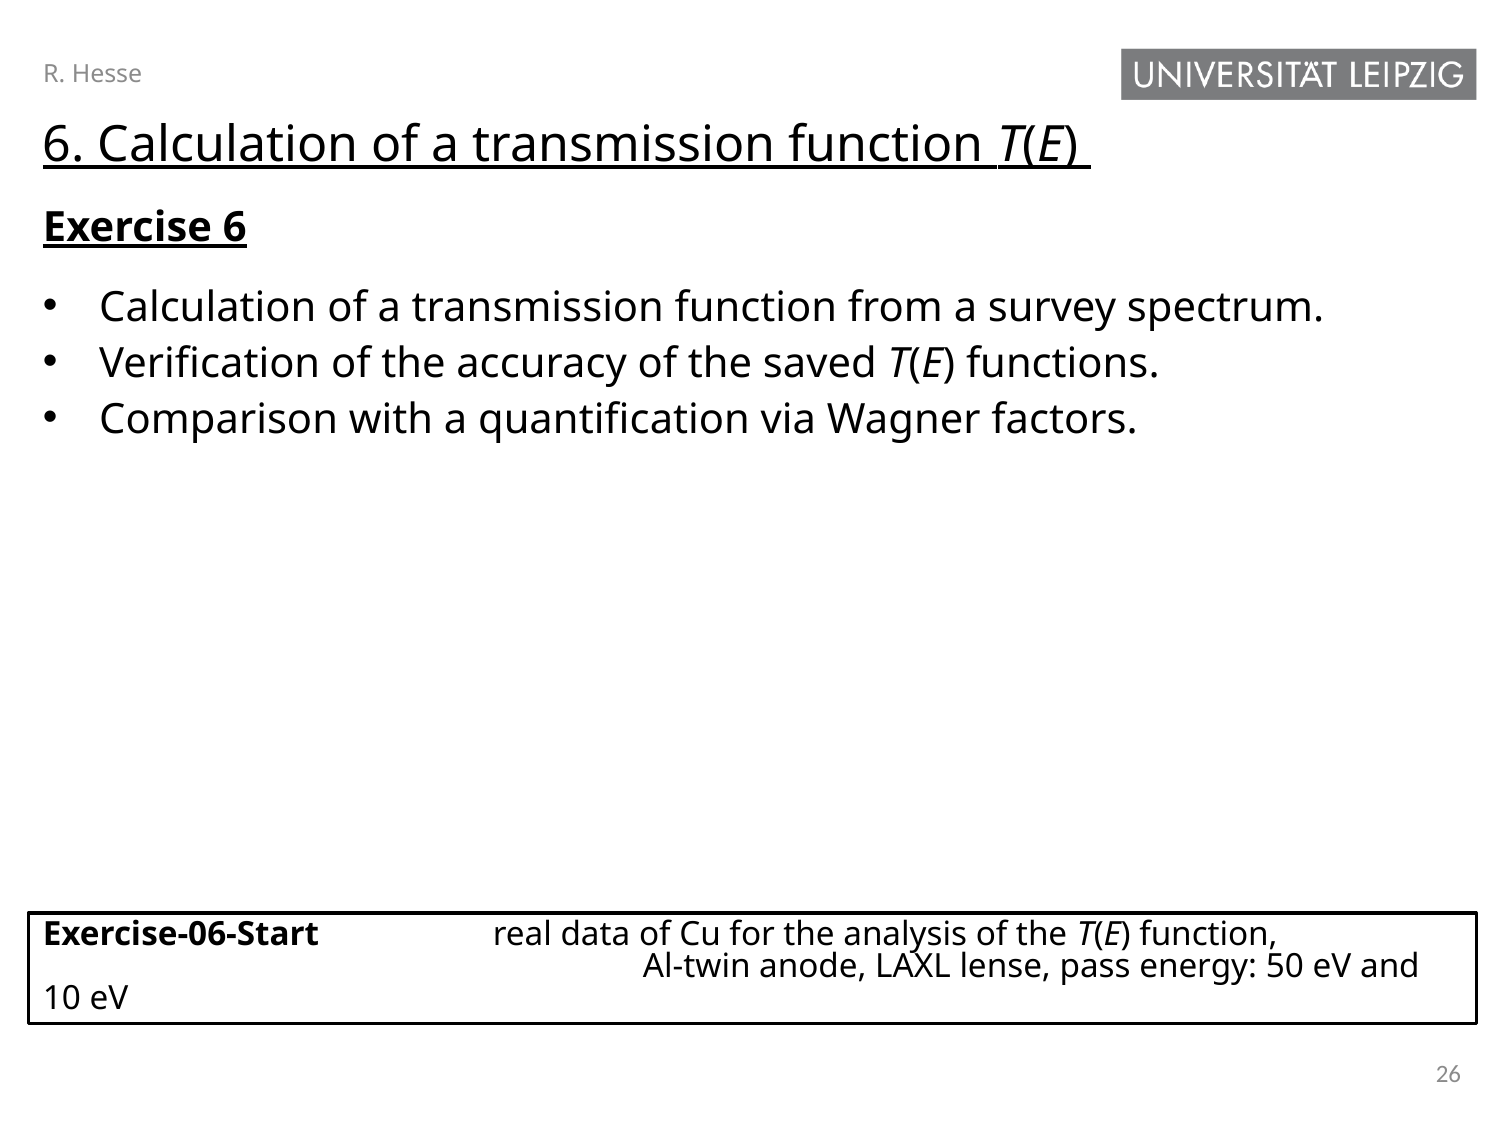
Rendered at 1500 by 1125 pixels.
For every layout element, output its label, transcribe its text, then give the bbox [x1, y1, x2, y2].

footer R. Hesse [28, 44, 1410, 105]
text_box Exercise 6 Calculation of a transmission function from a survey spectrum. Verification of the accuracy of the saved T(E) functions. Comparison with a quantification via Wagner factors. [28, 201, 1477, 449]
text_box 6. Calculation of a transmission function T(E) [28, 104, 1269, 179]
picture [1410, 48, 1477, 100]
text_box Exercise-06-Start real data of Cu for the analysis of the T(E) function, Al-twin anode, LAXL lense, pass energy: 50 eV and 10 eV [28, 912, 1477, 1024]
slide_number 26 [1291, 1042, 1477, 1103]
